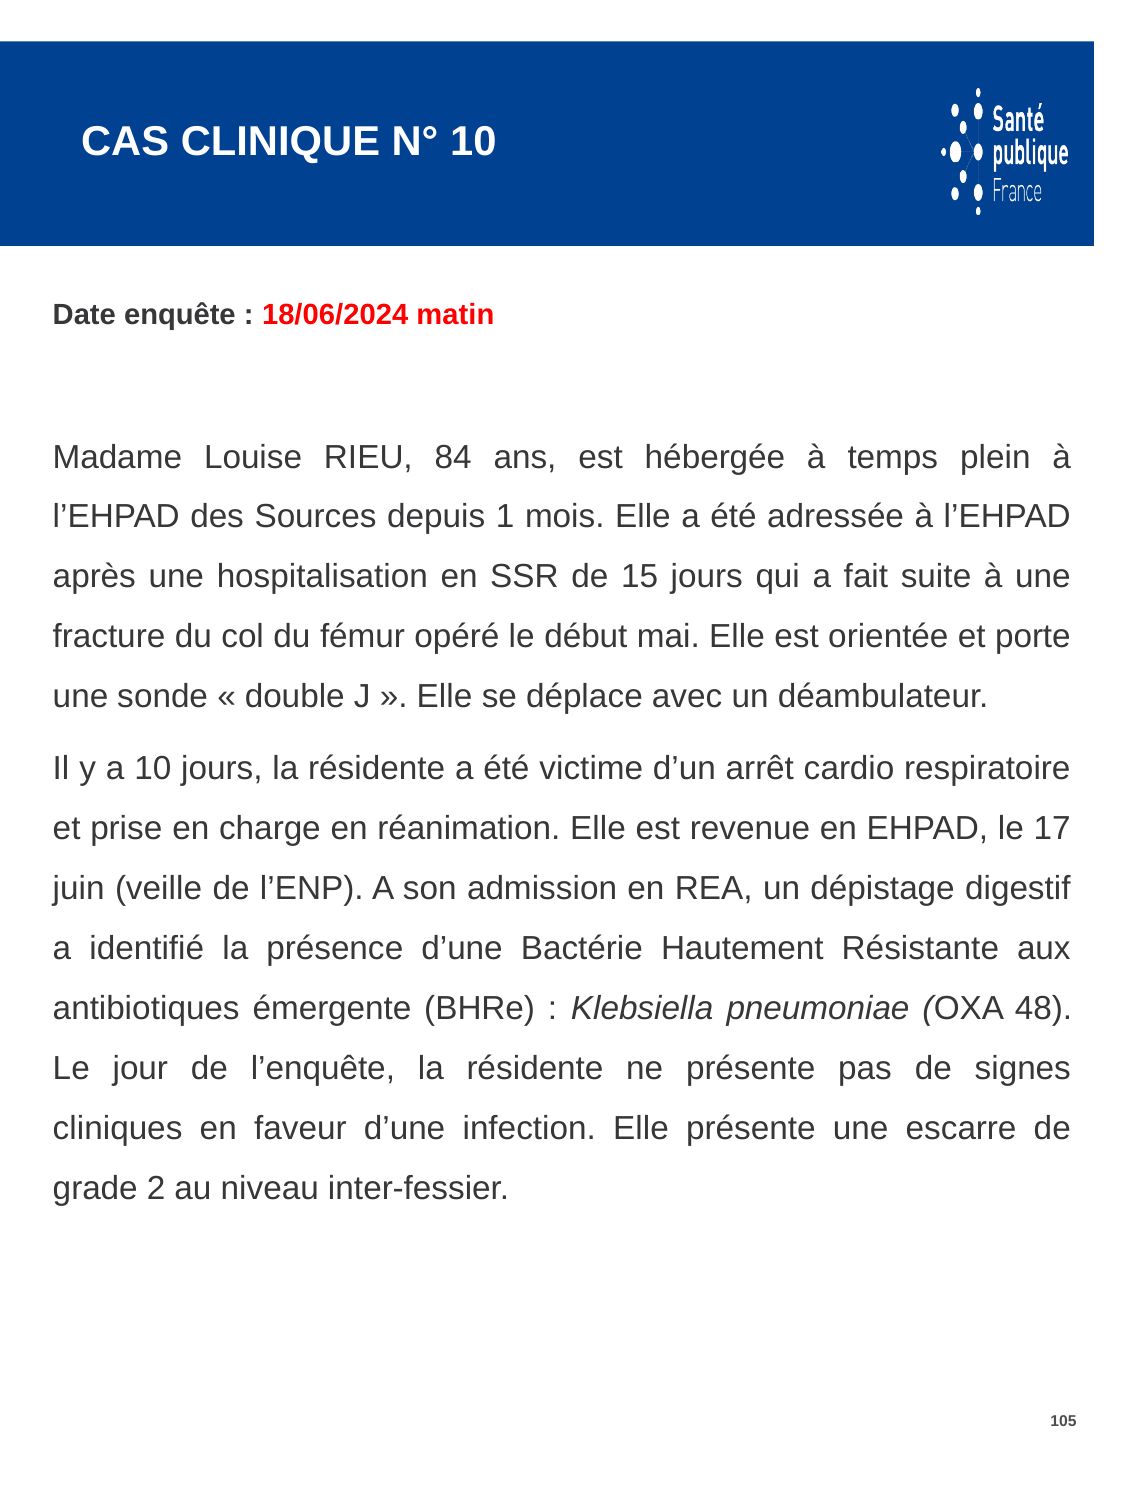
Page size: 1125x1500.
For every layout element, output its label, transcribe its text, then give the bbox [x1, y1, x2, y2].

picture [941, 88, 1068, 215]
list Date enquête : 18/06/2024 matin Madame Louise RIEU, 84 ans, est hébergée à temps plein à l’EHPAD des Sources depuis 1 mois. Elle a été adressée à l’EHPAD après une hospitalisation en SSR de 15 jours qui a fait suite à une fracture du col du fémur opéré le début mai. Elle est orientée et porte une sonde « double J ». Elle se déplace avec un déambulateur. Il y a 10 jours, la résidente a été victime d’un arrêt cardio respiratoire et prise en charge en réanimation. Elle est revenue en EHPAD, le 17 juin (veille de l’ENP). A son admission en REA, un dépistage digestif a identifié la présence d’une Bactérie Hautement Résistante aux antibiotiques émergente (BHRe) : Klebsiella pneumoniae (OXA 48). Le jour de l’enquête, la résidente ne présente pas de signes cliniques en faveur d’une infection. Elle présente une escarre de grade 2 au niveau inter-fessier. [46, 277, 1079, 1388]
title Cas clinique n° 10 [75, 41, 908, 246]
